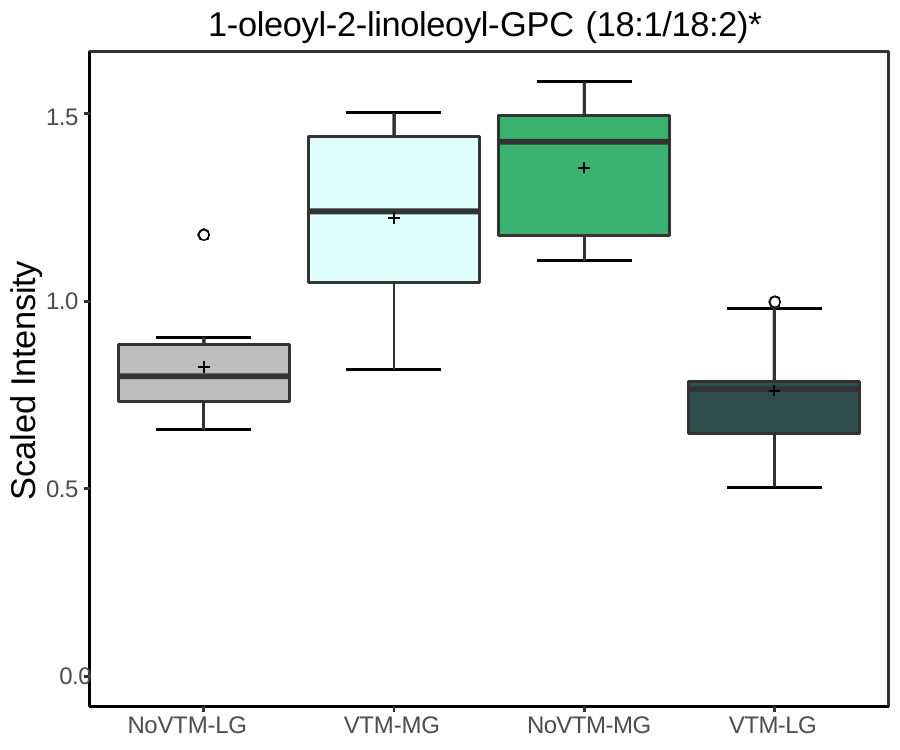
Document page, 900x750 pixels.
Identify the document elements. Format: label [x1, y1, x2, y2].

slide_number [125, 713, 257, 750]
text_box [44, 0, 891, 738]
text_box [1, 256, 82, 503]
footer [57, 661, 95, 750]
